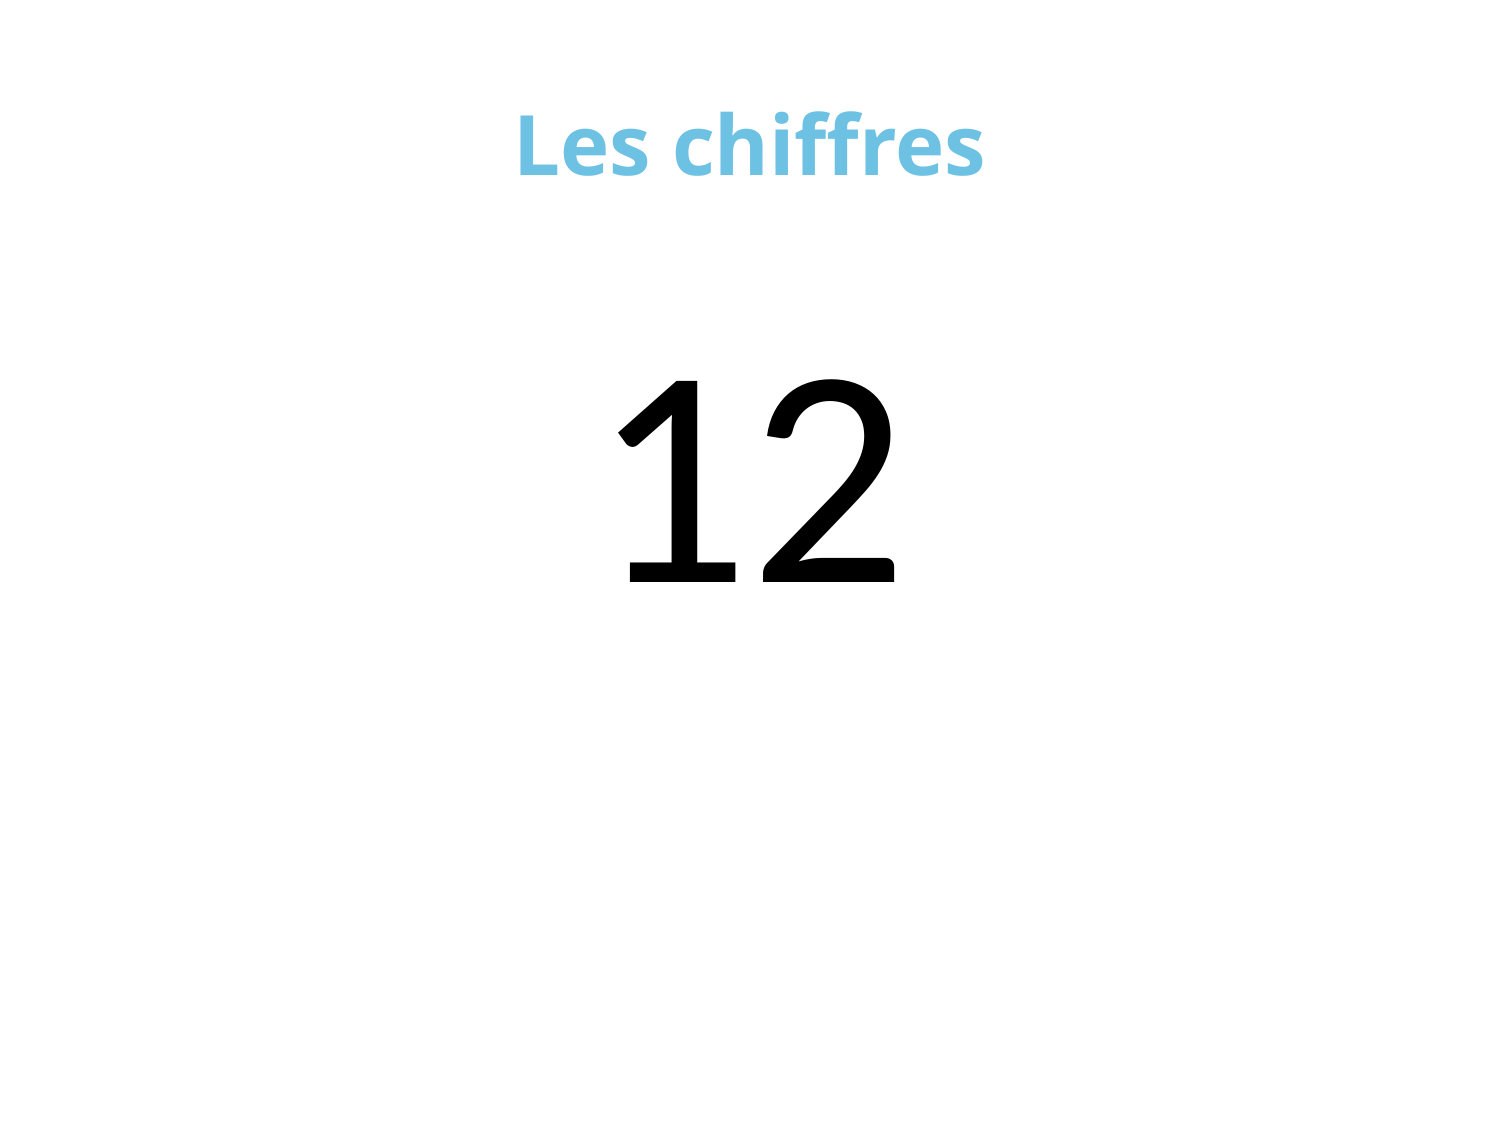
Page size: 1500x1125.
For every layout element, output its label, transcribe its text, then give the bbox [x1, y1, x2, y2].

title Les chiffres [75, 45, 1425, 233]
list 12 [75, 262, 1425, 1005]
